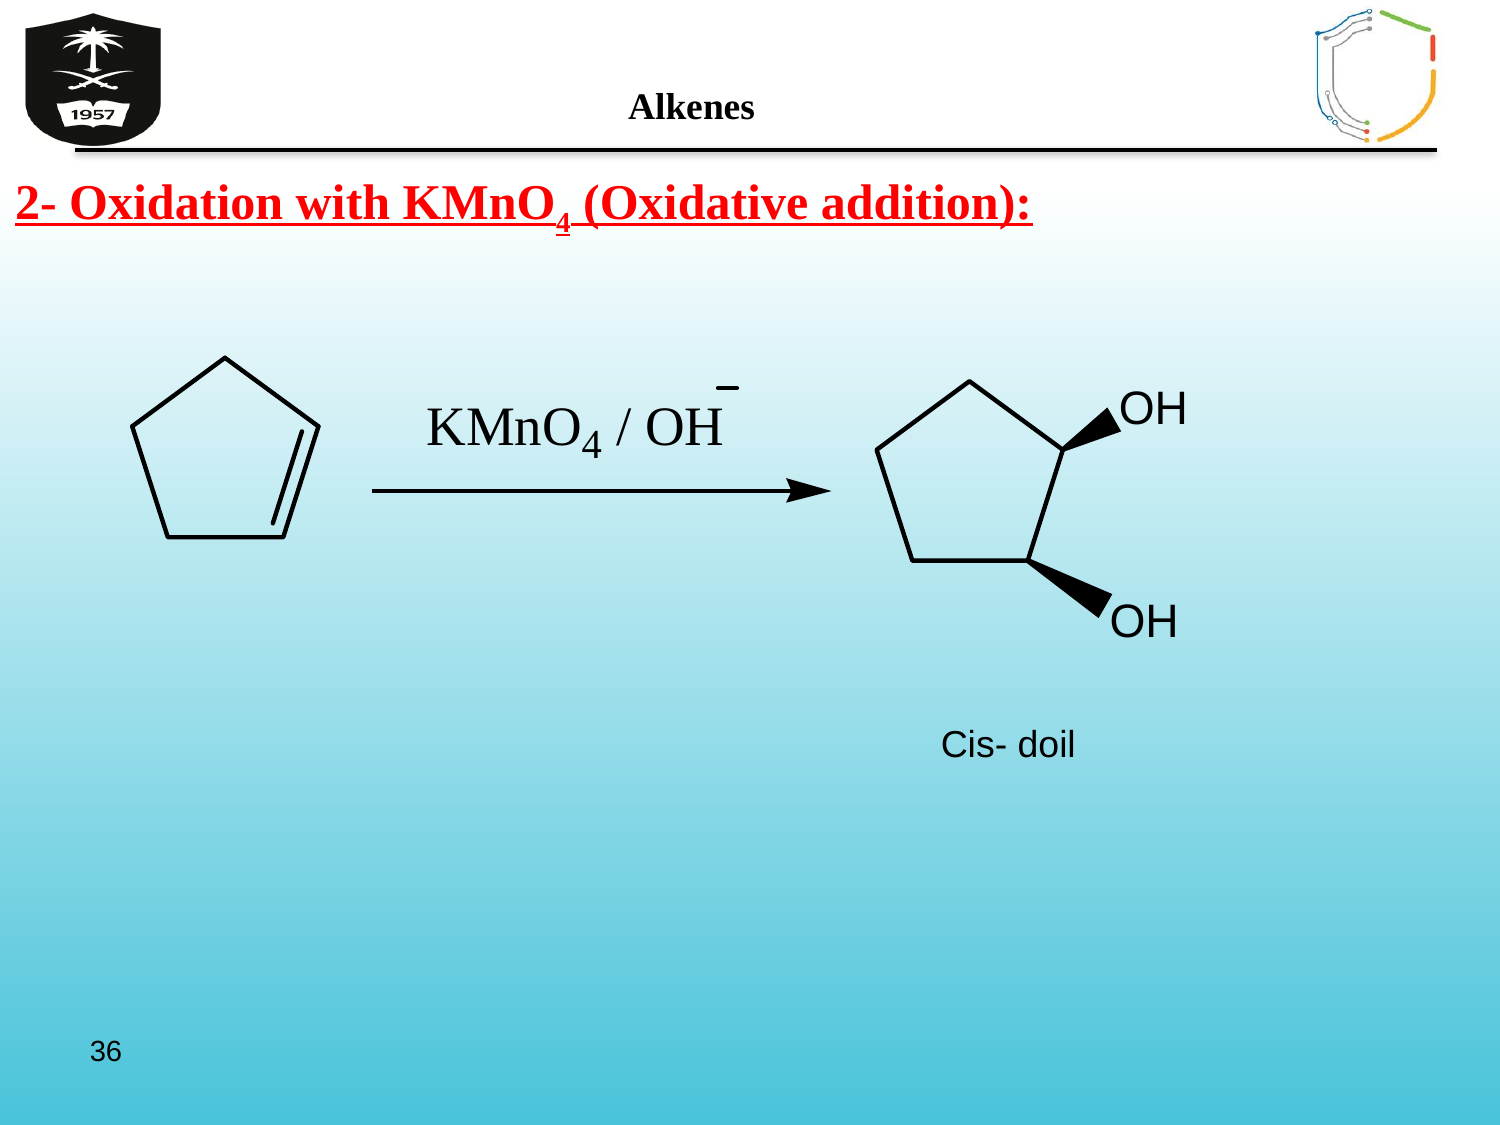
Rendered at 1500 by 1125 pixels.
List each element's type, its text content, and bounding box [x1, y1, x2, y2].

text_box Alkenes [613, 74, 771, 135]
text_box Cis- doil [926, 712, 1091, 773]
list 2- Oxidation with KMnO4 (Oxidative addition): [0, 162, 1275, 250]
text_box 36 [75, 1024, 425, 1103]
picture [1287, 0, 1463, 165]
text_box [124, 349, 1188, 638]
picture [24, 12, 163, 151]
